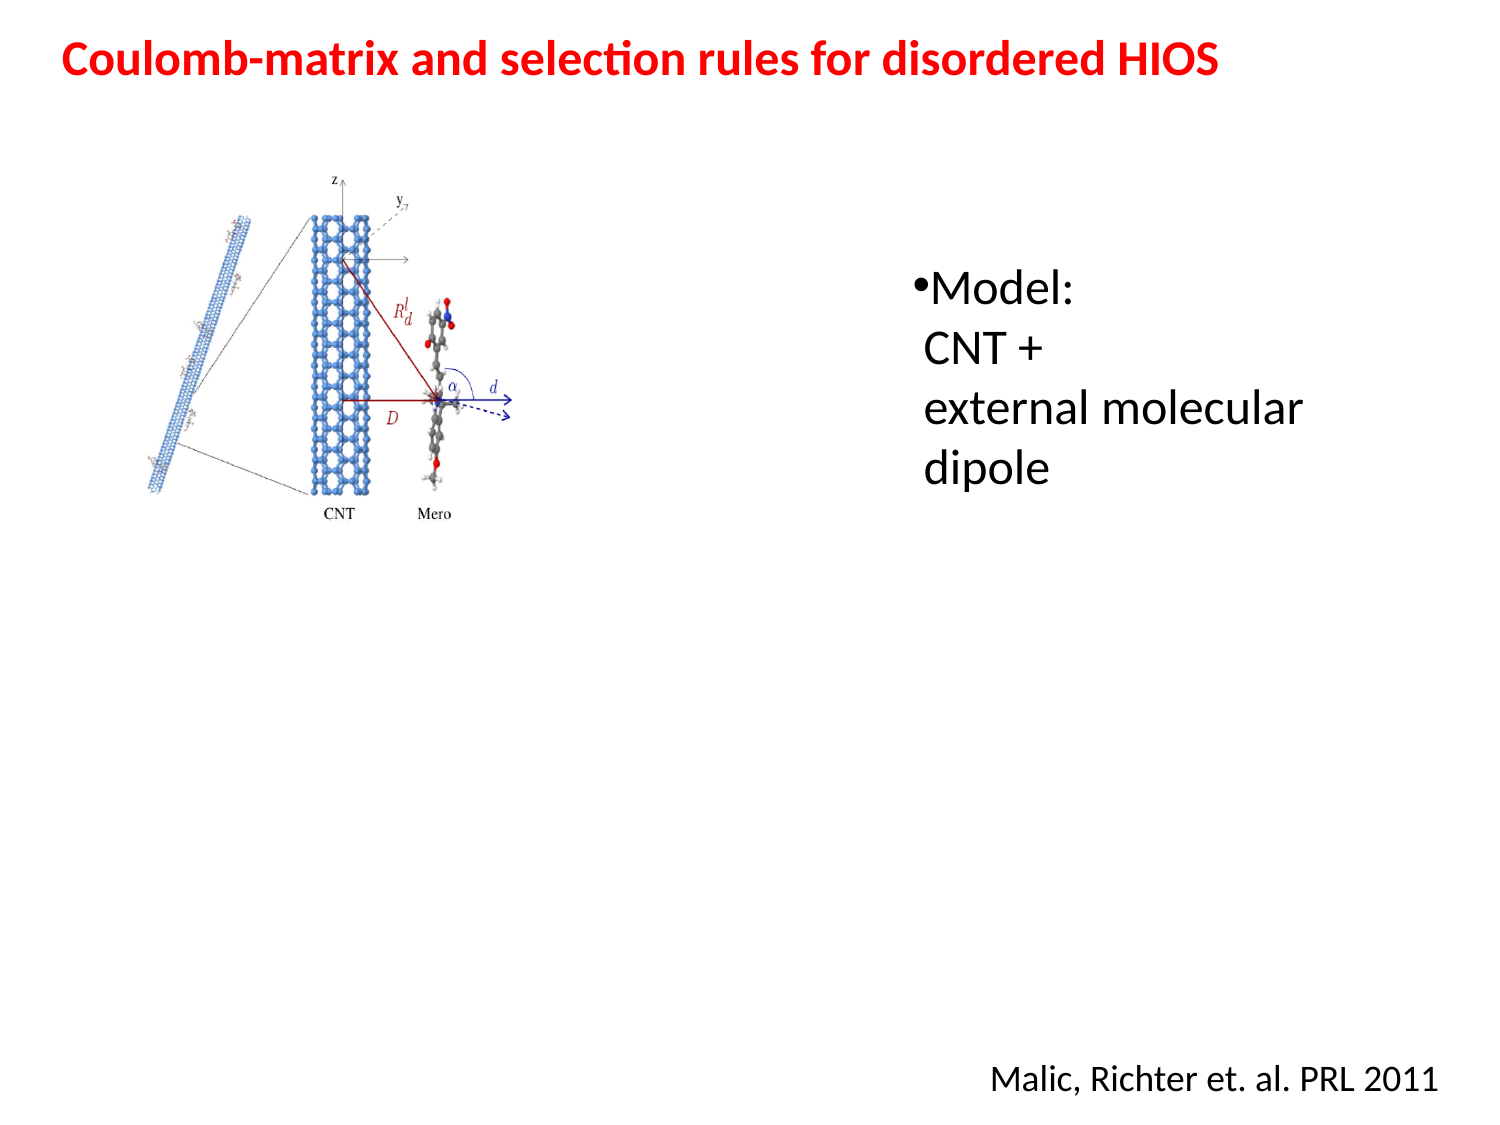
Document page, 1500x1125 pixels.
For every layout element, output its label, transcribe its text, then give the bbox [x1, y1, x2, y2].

text_box Malic, Richter et. al. PRL 2011 [975, 1046, 1455, 1107]
text_box Model: CNT + external molecular dipole [897, 247, 1500, 802]
text_box Coulomb-matrix and selection rules for disordered HIOS [47, 17, 1236, 93]
picture [142, 172, 520, 529]
